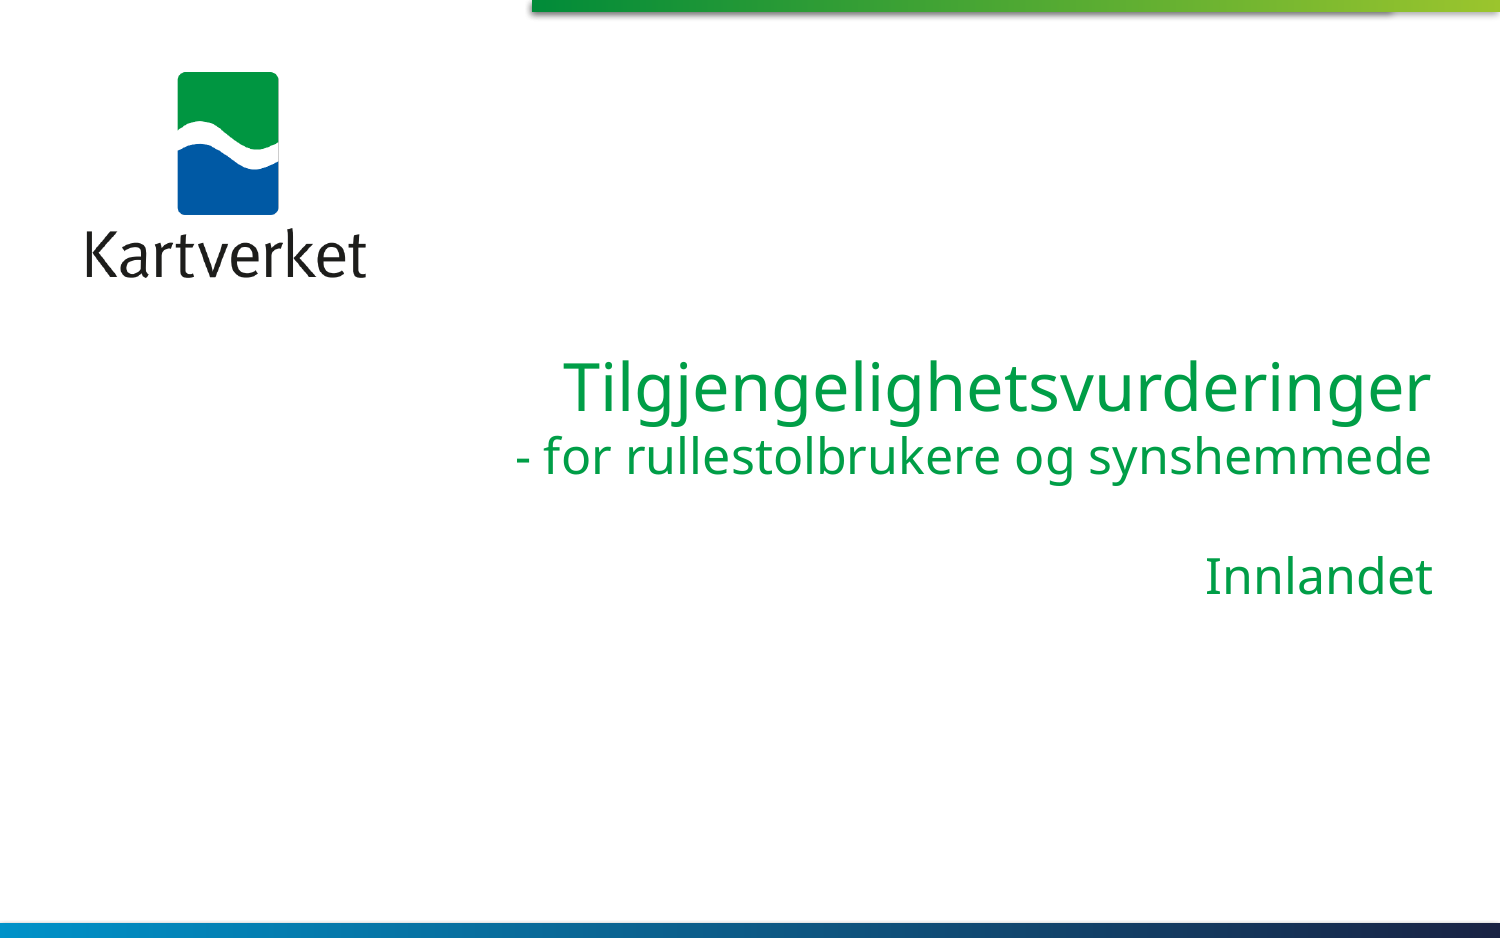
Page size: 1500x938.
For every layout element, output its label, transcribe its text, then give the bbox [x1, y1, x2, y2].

text_box Tilgjengelighetsvurderinger - for rullestolbrukere og synshemmede Innlandet [66, 337, 1449, 613]
